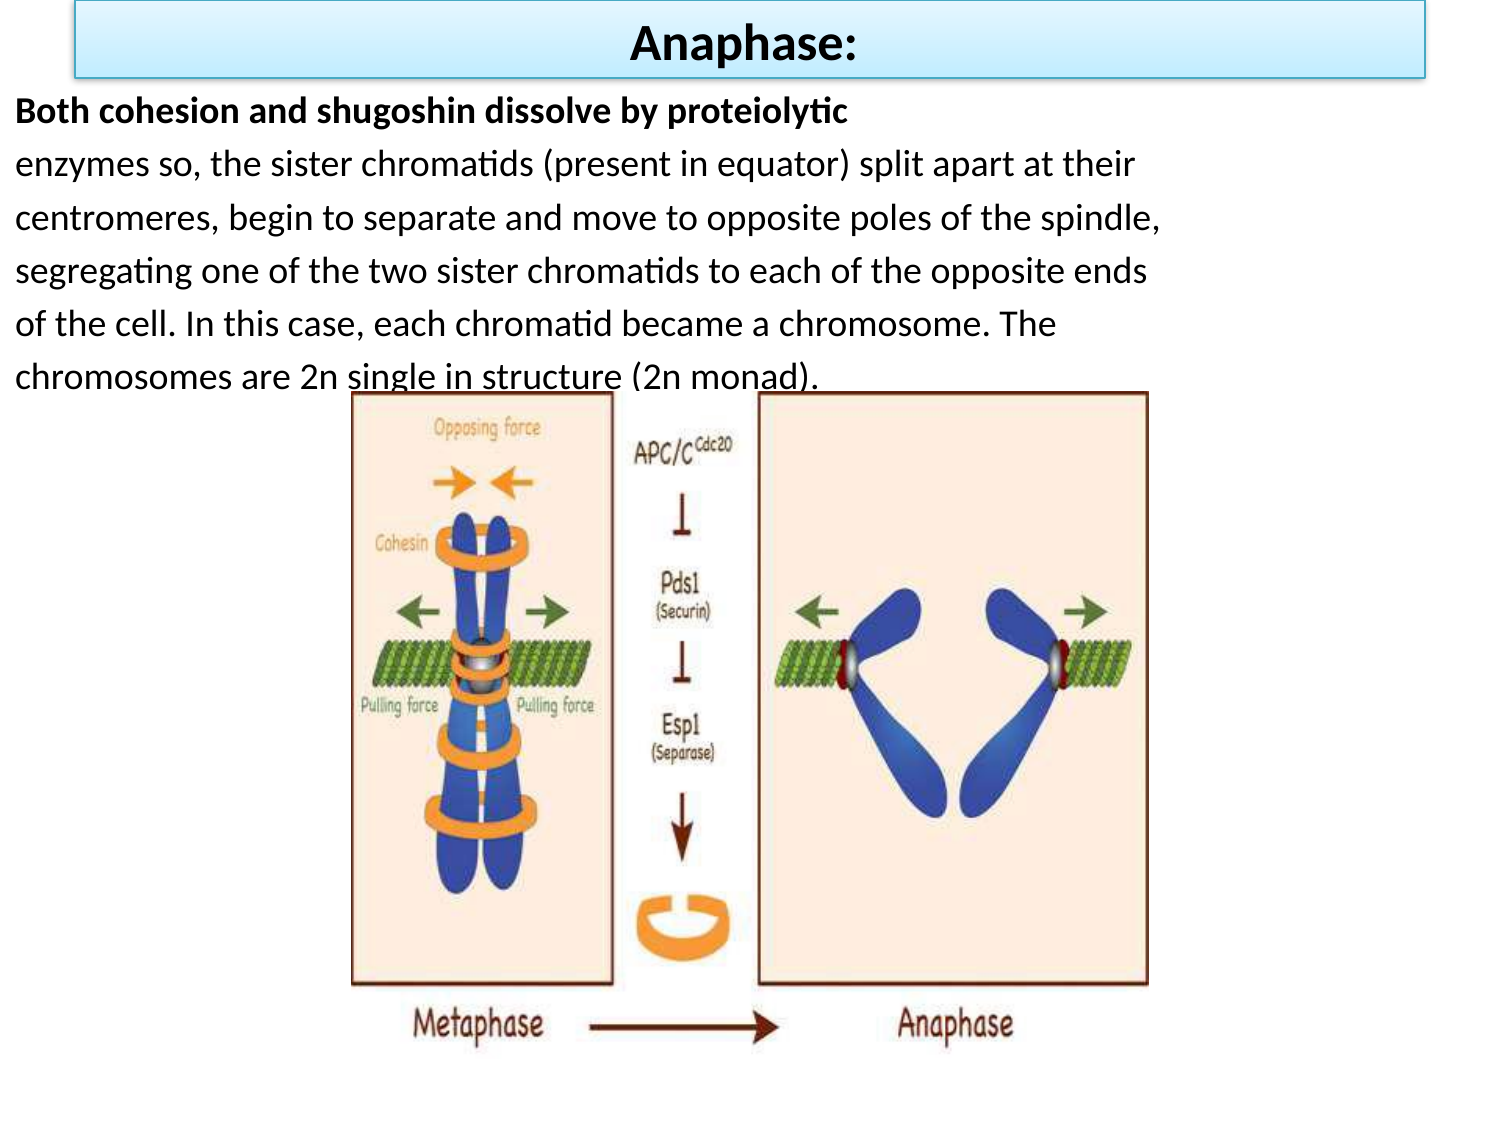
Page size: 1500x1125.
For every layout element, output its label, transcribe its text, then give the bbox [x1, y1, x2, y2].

title Anaphase: [74, 0, 1426, 78]
list Both cohesion and shugoshin dissolve by proteiolytic enzymes so, the sister chromatids (present in equator) split apart at their centromeres, begin to separate and move to opposite poles of the spindle, segregating one of the two sister chromatids to each of the opposite ends of the cell. In this case, each chromatid became a chromosome. The chromosomes are 2n single in structure (2n monad). [0, 78, 1500, 409]
picture [351, 391, 1149, 1059]
